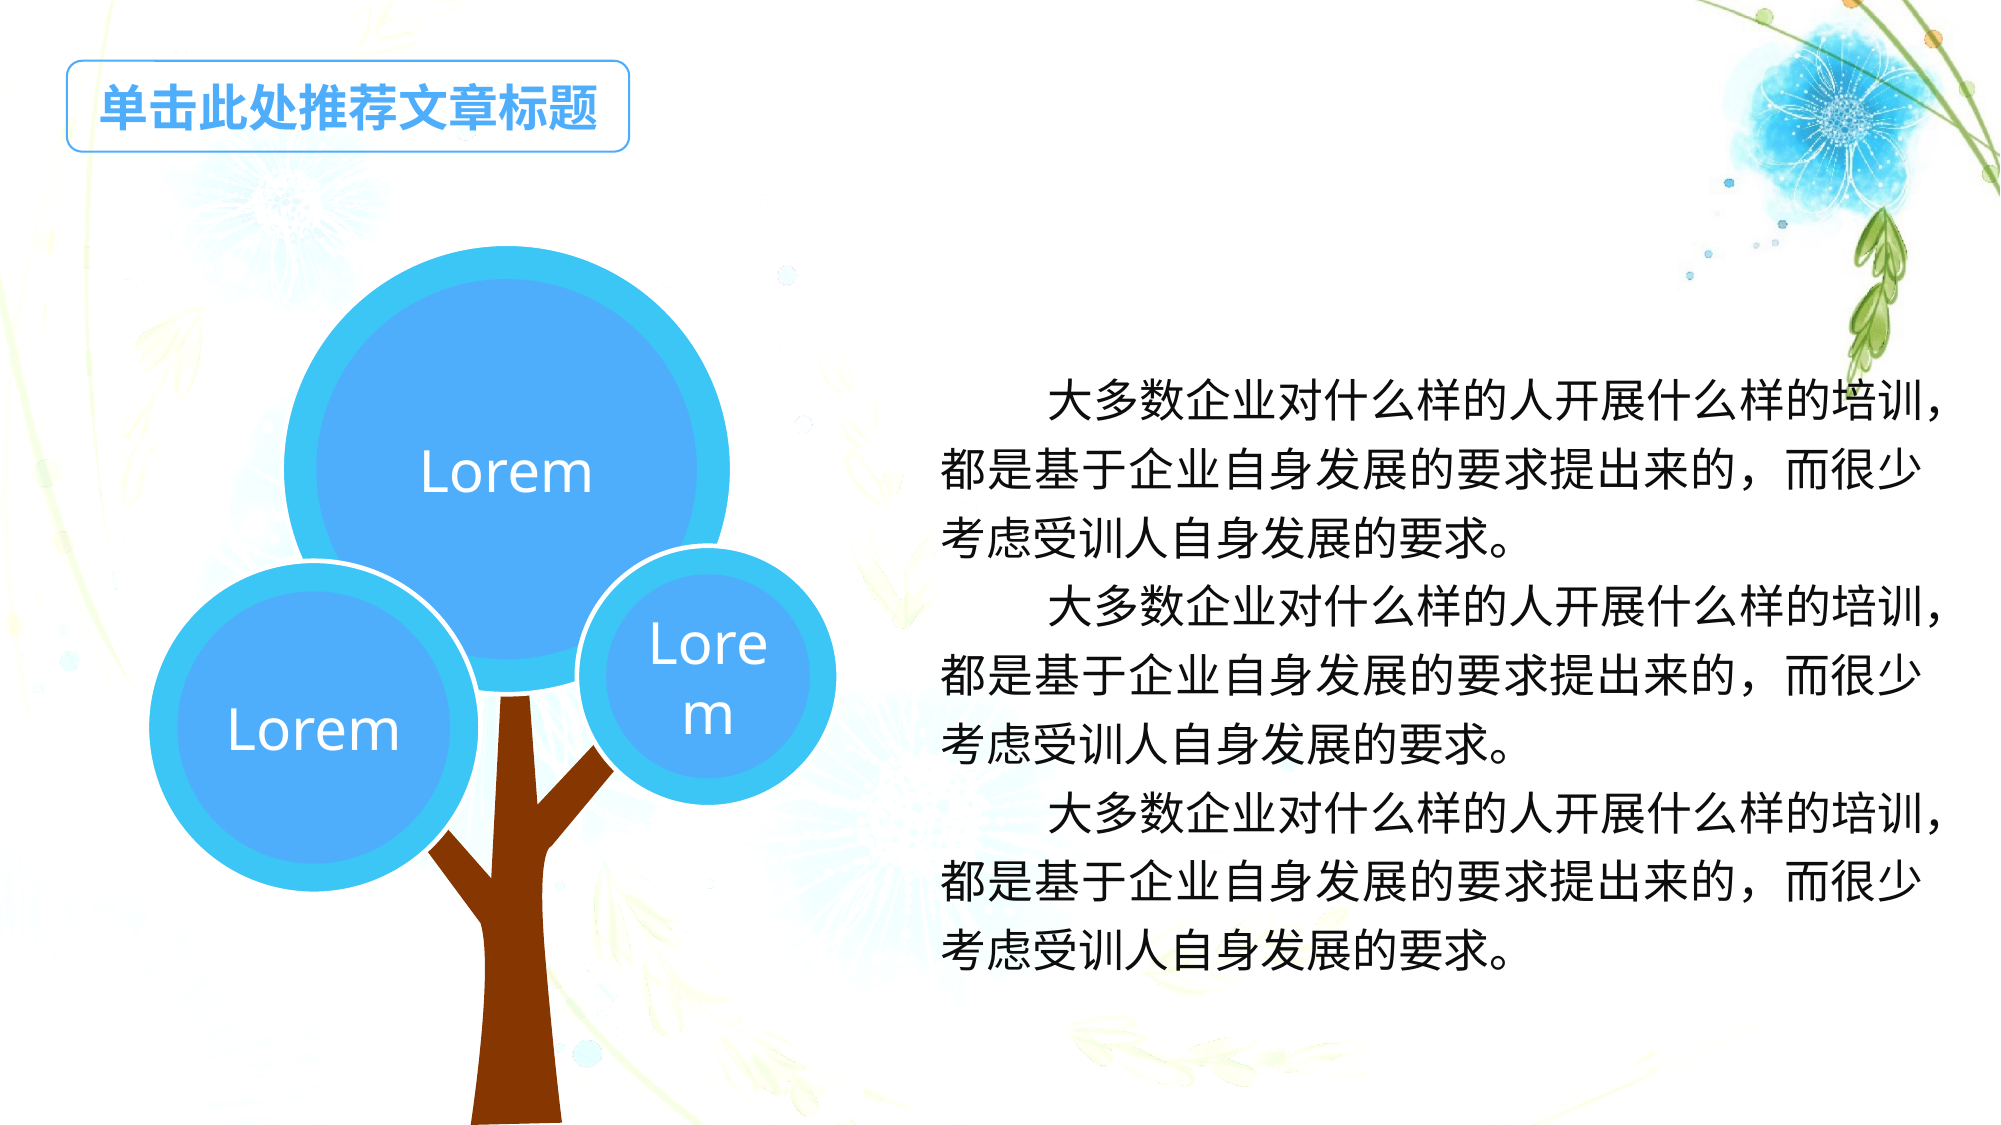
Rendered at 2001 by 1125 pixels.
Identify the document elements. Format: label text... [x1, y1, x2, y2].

text_box 单击此处推荐文章标题 [65, 59, 631, 153]
picture [1592, 0, 2000, 413]
text_box 大多数企业对什么样的人开展什么样的培训，都是基于企业自身发展的要求提出来的，而很少考虑受训人自身发展的要求。 大多数企业对什么样的人开展什么样的培训，都是基于企业自身发展的要求提出来的，而很少考虑受训人自身发展的要求。 大多数企业对什么样的人开展什么样的培训，都是基于企业自身发展的要求提出来的，而很少考虑受训人自身发展的要求。 [926, 350, 1940, 993]
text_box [146, 243, 839, 1125]
